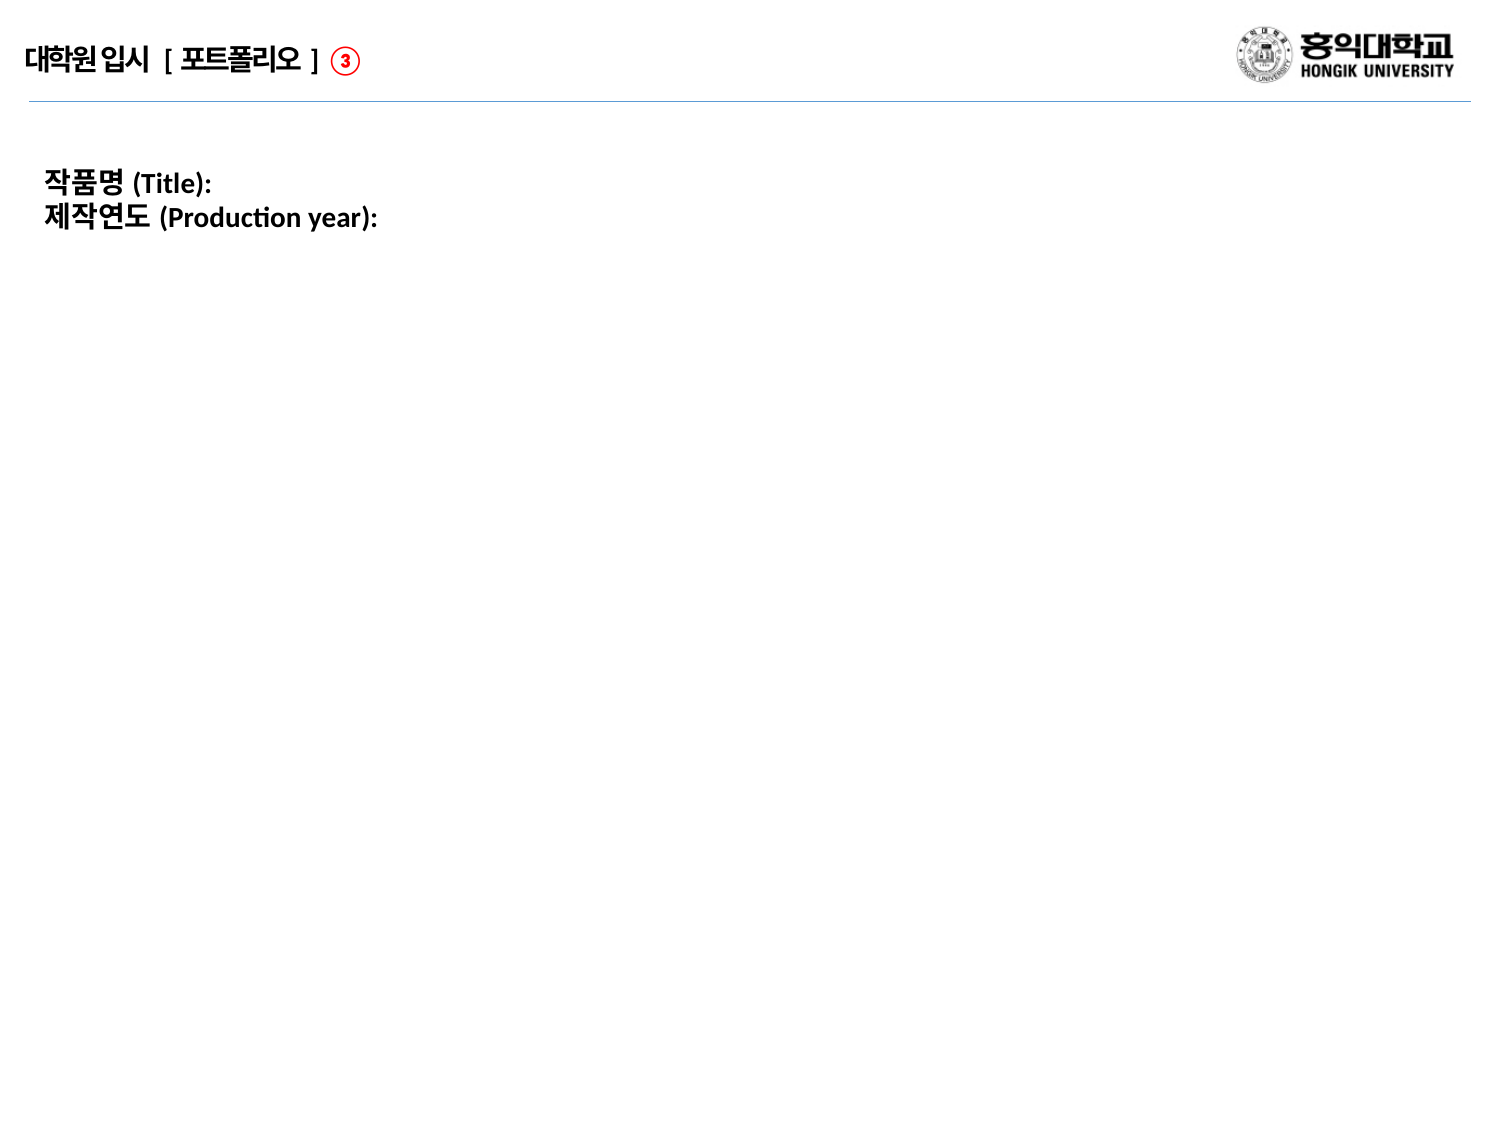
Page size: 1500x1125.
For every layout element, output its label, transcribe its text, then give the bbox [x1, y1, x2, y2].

text_box 작품명(Title): 제작연도(Production year): [29, 156, 687, 242]
text_box 대학원 입시 [포트폴리오] ③ [10, 33, 378, 84]
picture [1210, 17, 1481, 94]
